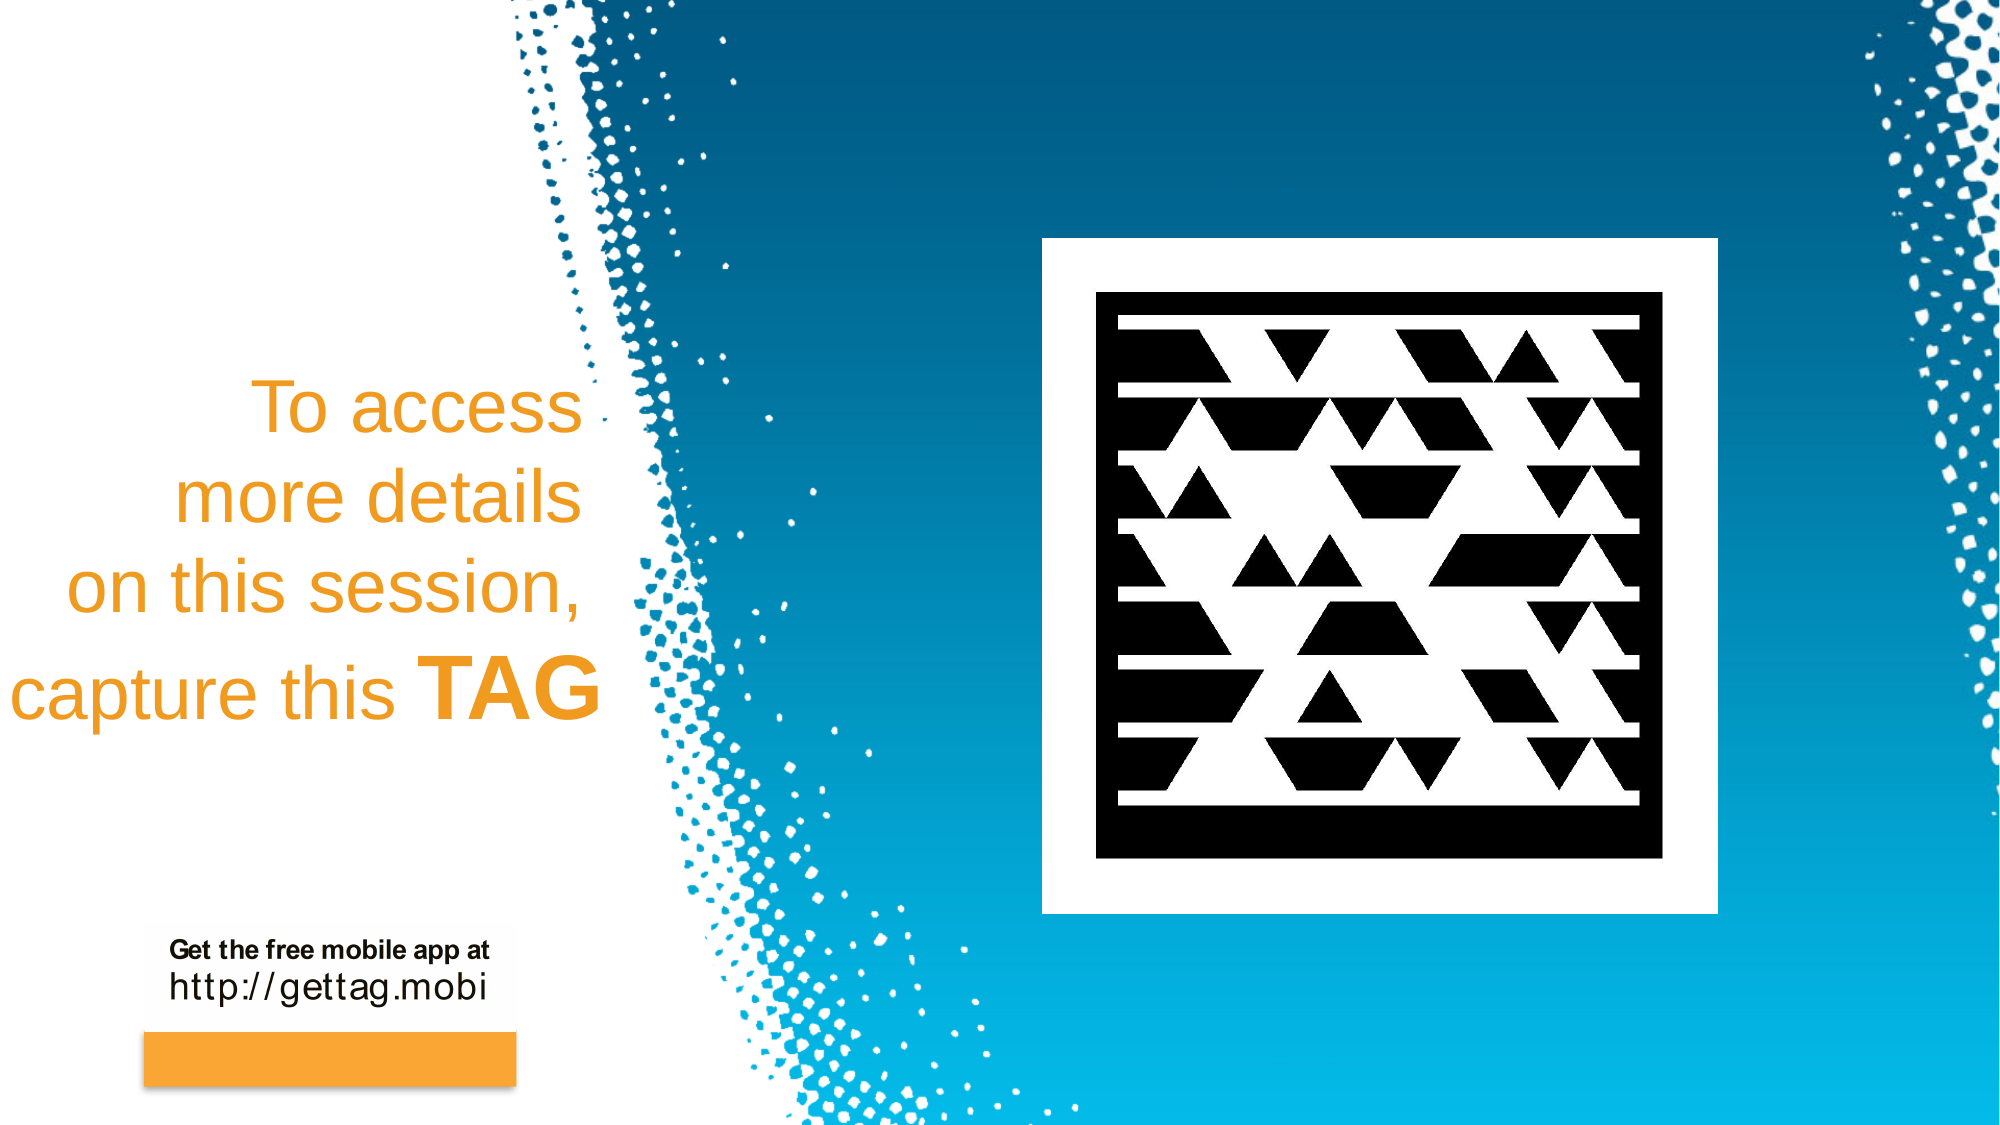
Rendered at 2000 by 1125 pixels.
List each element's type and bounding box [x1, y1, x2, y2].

picture [790, 853, 800, 863]
picture [835, 1087, 844, 1097]
picture [1973, 368, 1982, 380]
picture [1946, 155, 1961, 167]
picture [645, 319, 654, 327]
picture [1925, 87, 1941, 99]
picture [1991, 637, 2000, 652]
picture [1995, 582, 2000, 595]
picture [1920, 257, 1932, 264]
picture [806, 930, 815, 941]
picture [823, 1102, 834, 1112]
picture [1900, 240, 1912, 254]
picture [1972, 570, 1986, 583]
picture [1952, 502, 1967, 516]
picture [1950, 359, 1960, 366]
picture [810, 488, 816, 495]
picture [864, 1108, 875, 1118]
picture [819, 1009, 830, 1019]
picture [786, 826, 795, 838]
picture [751, 779, 760, 789]
picture [716, 664, 725, 675]
picture [851, 1030, 860, 1039]
picture [905, 932, 911, 939]
picture [838, 1112, 850, 1123]
picture [1988, 547, 2000, 561]
picture [1914, 308, 1929, 326]
picture [837, 999, 844, 1006]
picture [1955, 246, 1965, 256]
picture [611, 172, 623, 183]
picture [1957, 187, 1971, 200]
picture [655, 373, 666, 383]
picture [659, 391, 670, 403]
picture [0, 0, 823, 1125]
picture [783, 962, 794, 972]
picture [1907, 77, 1917, 83]
picture [1914, 164, 1923, 177]
picture [1953, 301, 1962, 312]
picture [905, 1113, 917, 1123]
picture [1991, 747, 2000, 765]
picture [1978, 517, 1987, 527]
picture [1935, 379, 1948, 391]
picture [1993, 321, 2000, 339]
picture [1970, 426, 1980, 436]
picture [1911, 223, 1918, 230]
picture [1974, 683, 1985, 694]
picture [1968, 481, 1978, 492]
picture [604, 136, 615, 145]
picture [781, 602, 787, 611]
picture [600, 117, 611, 128]
picture [1928, 399, 1939, 415]
picture [824, 1035, 834, 1045]
picture [641, 301, 650, 310]
picture [880, 1118, 897, 1125]
picture [779, 935, 789, 946]
picture [1881, 117, 1891, 130]
picture [834, 1019, 845, 1030]
picture [1972, 312, 1985, 322]
picture [730, 743, 740, 753]
picture [1935, 431, 1946, 449]
picture [652, 356, 662, 365]
picture [708, 706, 719, 717]
picture [1948, 413, 1958, 424]
picture [1921, 0, 1934, 8]
picture [873, 1047, 880, 1053]
picture [1932, 235, 1943, 241]
picture [830, 975, 837, 981]
picture [803, 998, 814, 1009]
picture [662, 409, 674, 421]
picture [1992, 438, 2000, 448]
picture [635, 168, 640, 176]
picture [1963, 589, 1976, 607]
picture [1930, 291, 1941, 297]
picture [735, 769, 744, 778]
picture [882, 1072, 887, 1080]
picture [788, 988, 799, 998]
picture [1866, 51, 1874, 59]
picture [596, 99, 607, 111]
picture [1909, 274, 1920, 291]
picture [720, 37, 726, 44]
picture [755, 805, 765, 816]
picture [718, 758, 729, 769]
picture [1981, 604, 2000, 620]
picture [757, 899, 769, 909]
picture [767, 950, 778, 963]
picture [794, 946, 804, 957]
picture [743, 821, 754, 832]
picture [714, 732, 724, 743]
picture [615, 190, 628, 202]
picture [919, 1009, 925, 1016]
picture [1945, 213, 1955, 220]
picture [592, 81, 603, 91]
picture [739, 795, 750, 804]
picture [1960, 392, 1970, 403]
picture [1889, 152, 1901, 166]
picture [1983, 404, 1992, 414]
picture [1926, 344, 1939, 358]
picture [1963, 535, 1977, 550]
picture [785, 762, 795, 773]
picture [1979, 657, 1995, 676]
picture [1898, 188, 1912, 198]
picture [1925, 141, 1935, 155]
picture [1955, 557, 1965, 573]
picture [901, 1087, 913, 1098]
picture [819, 1076, 829, 1087]
picture [1946, 525, 1956, 533]
picture [748, 847, 759, 857]
picture [1963, 335, 1972, 344]
picture [890, 1103, 902, 1114]
picture [815, 1050, 823, 1060]
picture [1875, 83, 1881, 96]
picture [813, 893, 823, 903]
picture [806, 867, 818, 879]
picture [861, 1082, 870, 1092]
picture [1969, 625, 1985, 642]
picture [710, 536, 716, 543]
picture [874, 934, 887, 945]
picture [628, 33, 634, 40]
picture [698, 358, 704, 365]
picture [1072, 1104, 1078, 1111]
picture [1915, 109, 1924, 119]
picture [1941, 324, 1952, 332]
picture [1942, 465, 1958, 483]
picture [1929, 27, 1945, 45]
picture [703, 680, 715, 691]
picture [1988, 691, 2000, 709]
picture [1935, 0, 2000, 306]
picture [876, 1092, 885, 1103]
picture [618, 208, 632, 221]
picture [1982, 714, 1993, 729]
picture [972, 999, 979, 1005]
picture [622, 225, 636, 239]
picture [761, 831, 770, 842]
picture [738, 531, 743, 539]
picture [1043, 239, 1717, 913]
picture [763, 924, 773, 936]
picture [797, 818, 804, 824]
picture [798, 972, 809, 983]
picture [766, 415, 772, 422]
picture [753, 873, 764, 884]
picture [1994, 382, 2000, 391]
picture [901, 1042, 907, 1049]
picture [1892, 212, 1902, 216]
picture [1942, 269, 1953, 276]
picture [1980, 460, 1987, 469]
picture [1922, 200, 1934, 207]
picture [775, 910, 784, 919]
picture [931, 1062, 938, 1068]
picture [823, 812, 830, 818]
picture [1984, 349, 1992, 357]
picture [735, 639, 740, 648]
picture [765, 857, 774, 868]
picture [848, 1097, 859, 1108]
picture [649, 338, 657, 346]
picture [770, 883, 778, 893]
picture [607, 154, 619, 165]
picture [814, 983, 825, 993]
picture [1935, 177, 1945, 189]
picture [636, 282, 646, 292]
picture [1894, 99, 1902, 106]
picture [632, 263, 643, 273]
picture [830, 1061, 839, 1071]
picture [844, 1071, 855, 1082]
picture [797, 1039, 809, 1052]
picture [810, 1024, 820, 1035]
picture [916, 1097, 928, 1109]
picture [792, 1014, 804, 1024]
picture [1963, 278, 1976, 291]
picture [1938, 122, 1950, 133]
picture [1919, 367, 1930, 378]
picture [1990, 492, 2000, 505]
picture [627, 244, 640, 257]
picture [1958, 445, 1968, 460]
picture [841, 1045, 850, 1056]
picture [670, 427, 677, 436]
